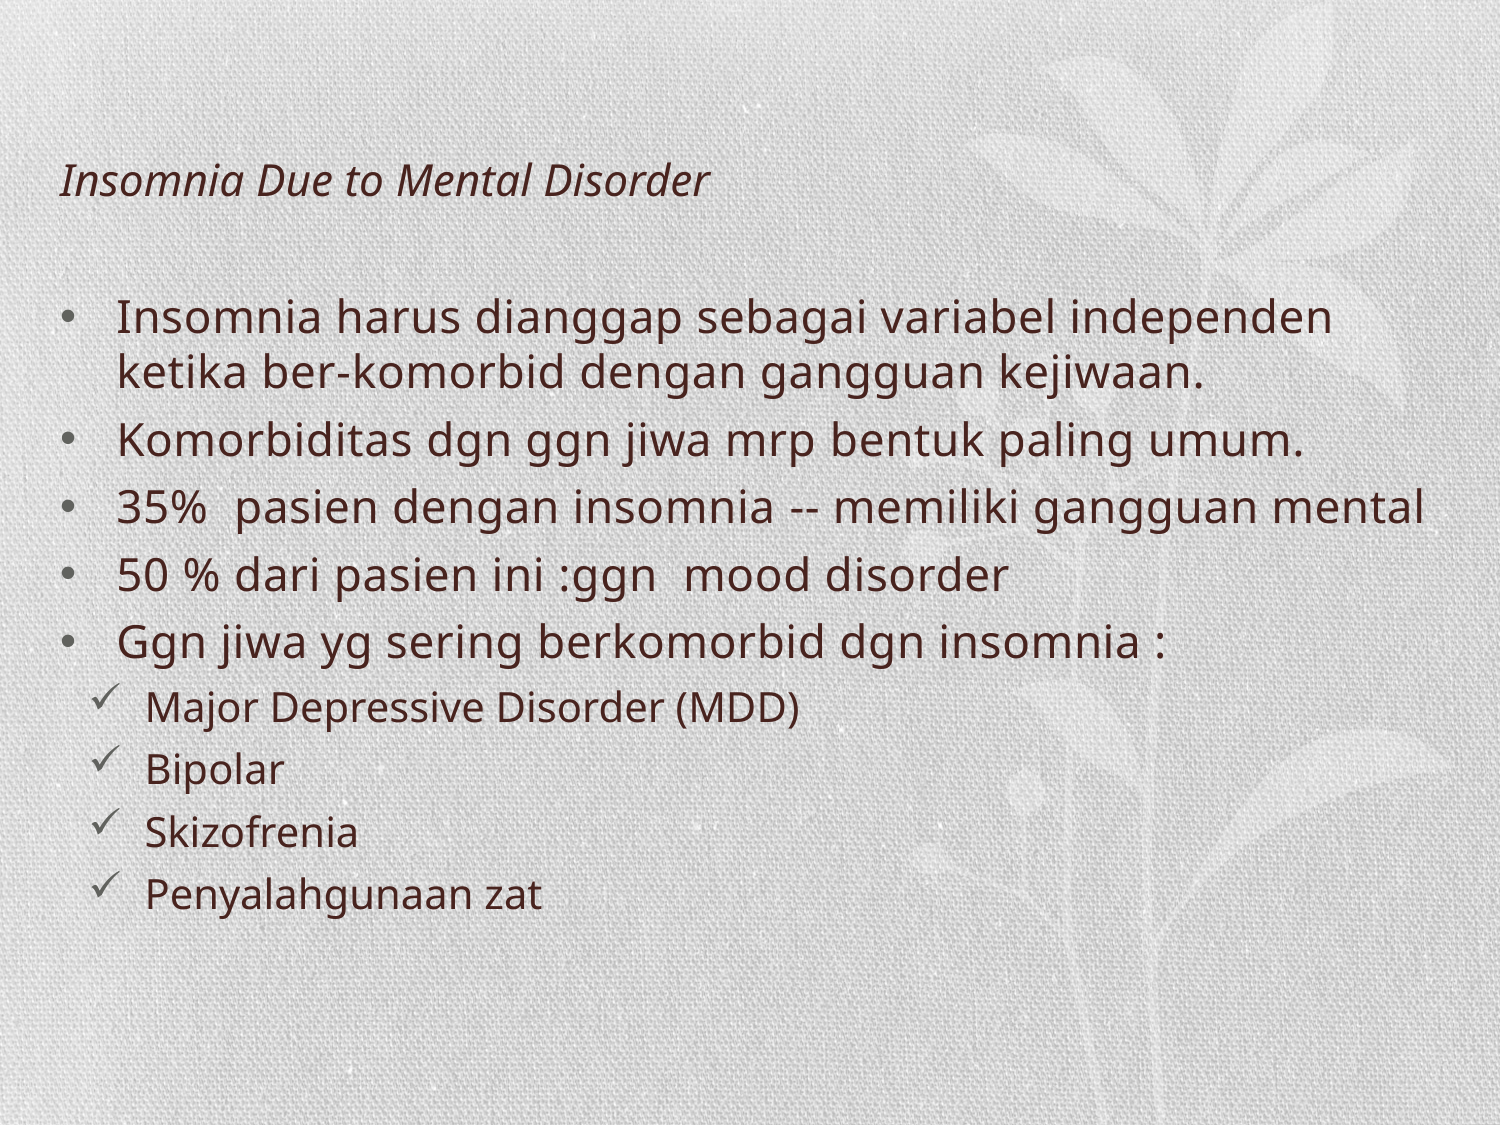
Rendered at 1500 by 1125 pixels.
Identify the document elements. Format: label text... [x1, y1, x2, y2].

list Insomnia harus dianggap sebagai variabel independen ketika ber-komorbid dengan gangguan kejiwaan. Komorbiditas dgn ggn jiwa mrp bentuk paling umum. 35% pasien dengan insomnia -- memiliki gangguan mental 50 % dari pasien ini :ggn mood disorder Ggn jiwa yg sering berkomorbid dgn insomnia : Major Depressive Disorder (MDD) Bipolar Skizofrenia Penyalahgunaan zat [45, 213, 1455, 1023]
title Insomnia Due to Mental Disorder [45, 37, 1455, 213]
